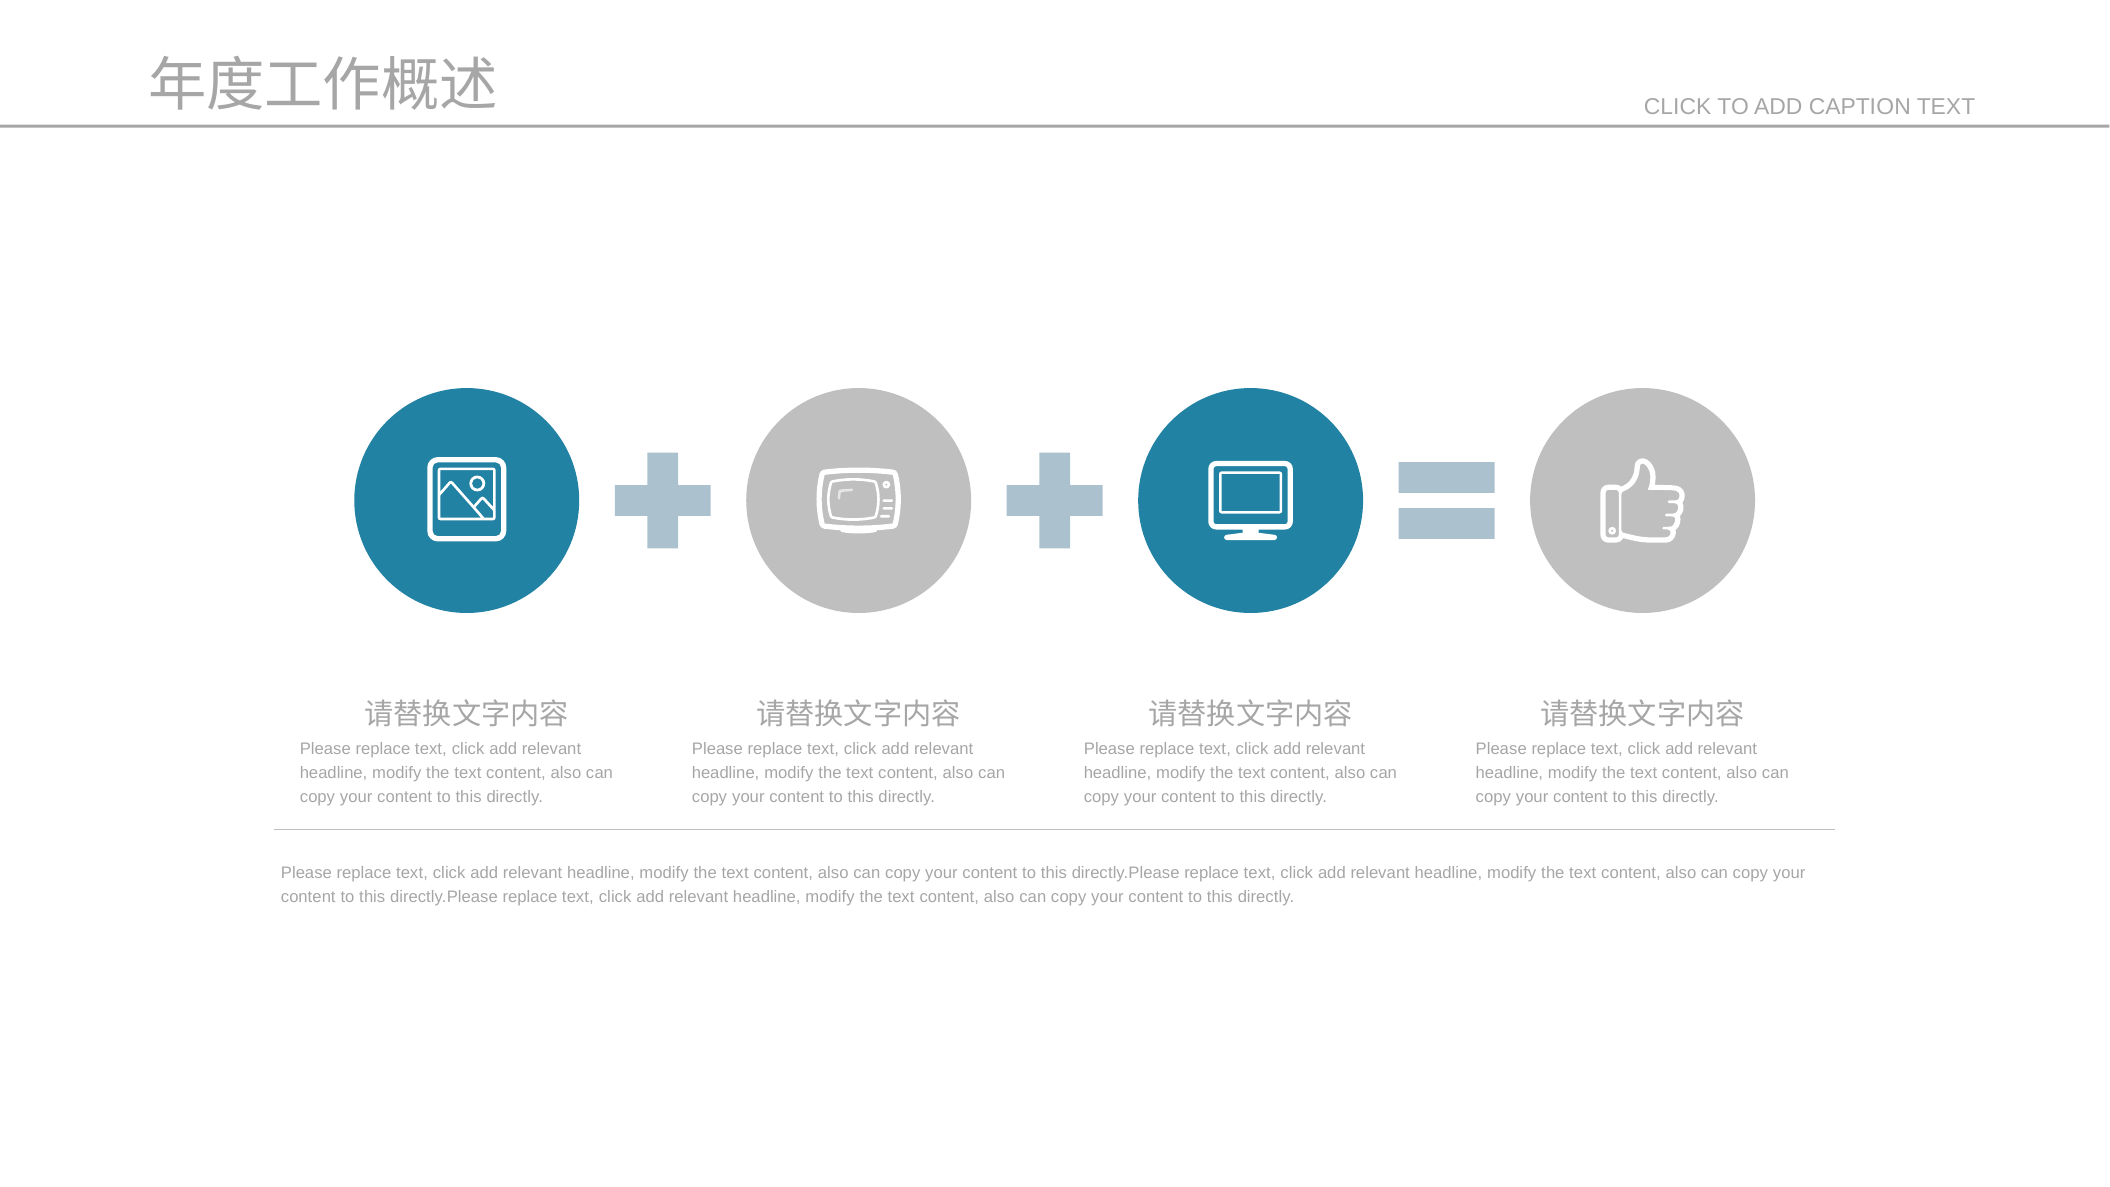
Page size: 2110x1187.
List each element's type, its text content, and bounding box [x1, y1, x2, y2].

text_box CLICK TO ADD CAPTION TEXT [1596, 91, 1976, 119]
text_box 年度工作概述 [148, 47, 528, 118]
text_box [0, 124, 2110, 129]
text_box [691, 688, 1026, 805]
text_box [354, 388, 1755, 613]
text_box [1475, 688, 1810, 805]
text_box Please replace text, click add relevant headline, modify the text content, also can copy your content to this directly.Please replace text, click add relevant headline, modify the text content, also can copy your content to this directly.Please replace text, click add relevant headline, modify the text content, also can copy your content to this directly. [280, 858, 1829, 907]
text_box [1083, 688, 1418, 805]
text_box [299, 688, 634, 805]
